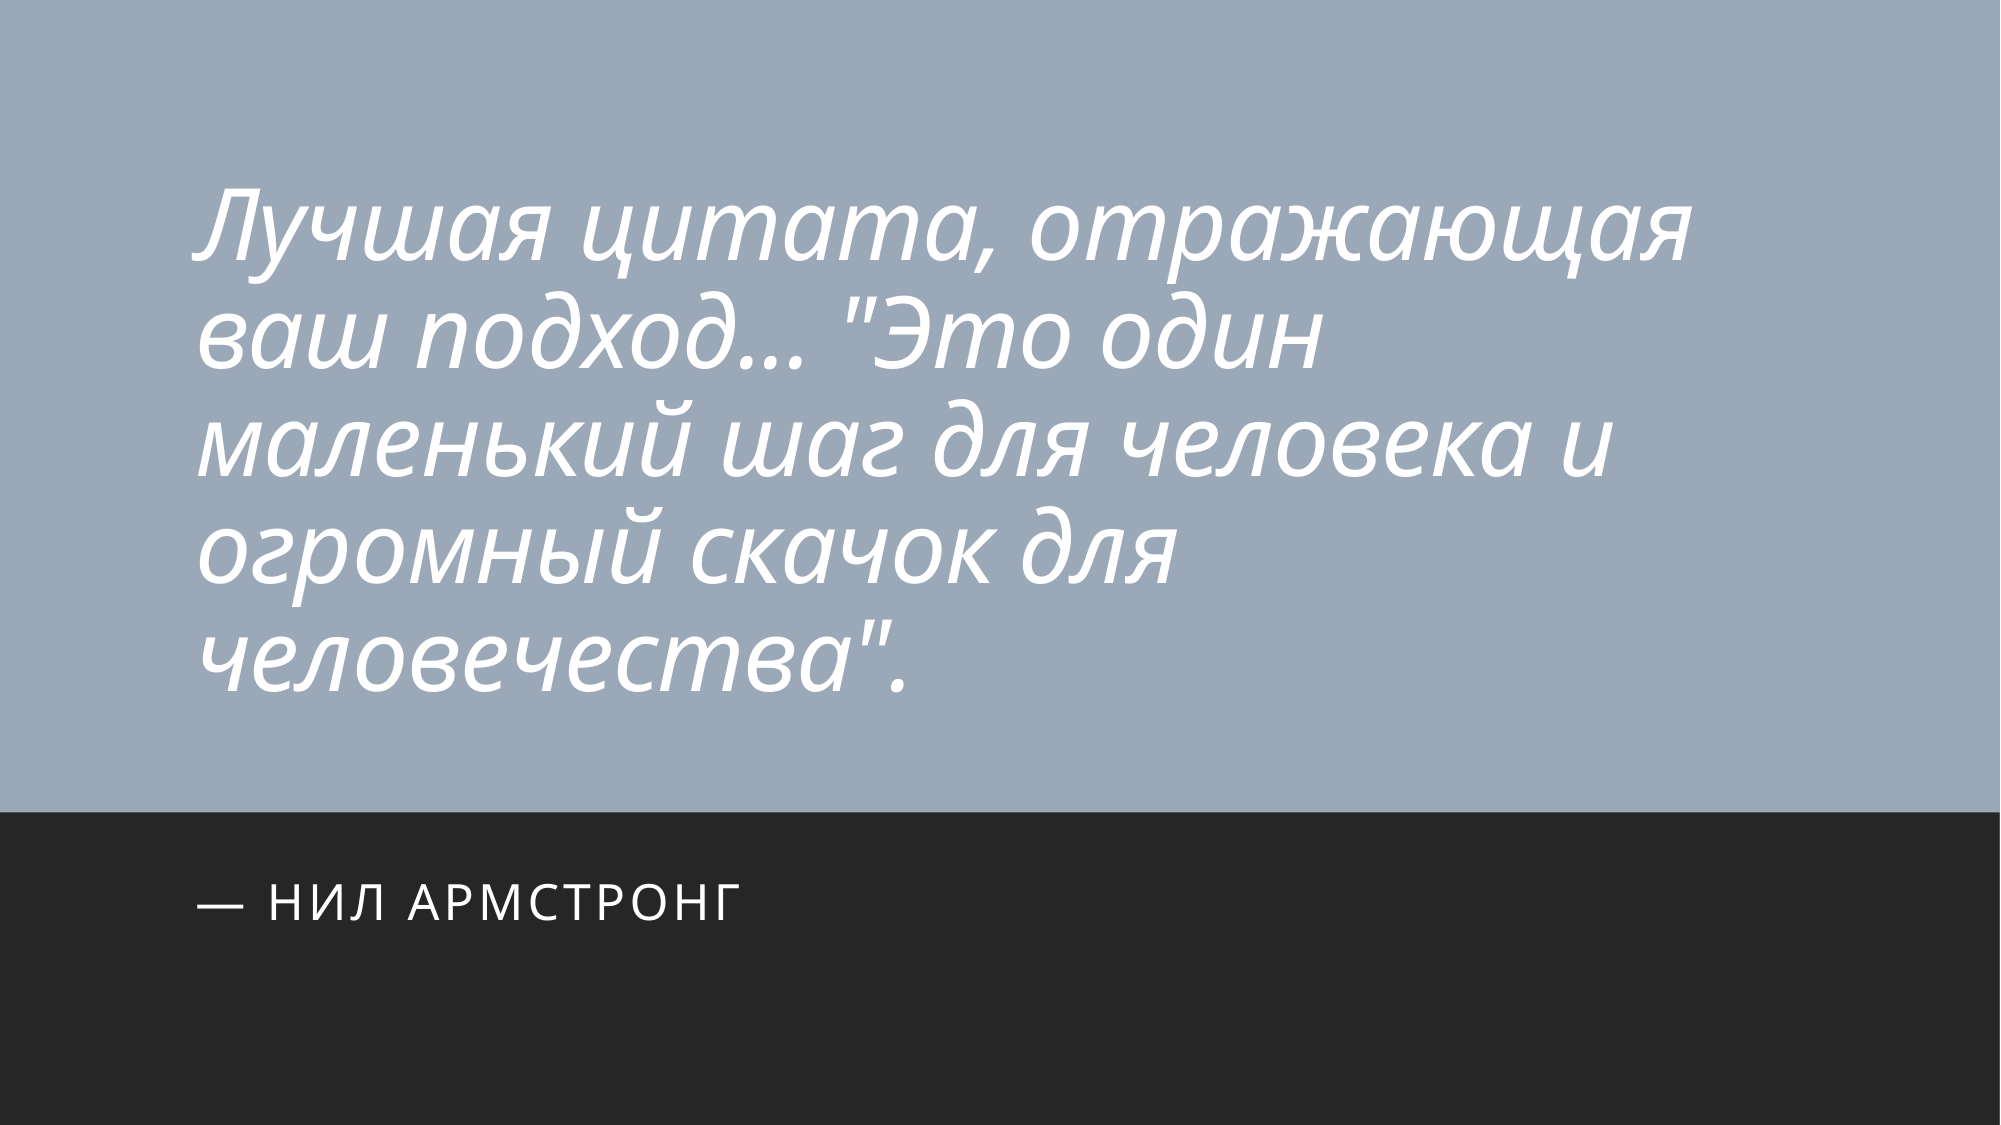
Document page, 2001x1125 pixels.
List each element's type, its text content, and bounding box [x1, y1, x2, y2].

title Лучшая цитата, отражающая ваш подход... "Это один маленький шаг для человека и огромный скачок для человечества". [180, 124, 1830, 763]
subtitle — Нил Армстронг [180, 857, 1831, 1045]
text_box [0, 0, 2000, 811]
text_box [0, 811, 2000, 1125]
